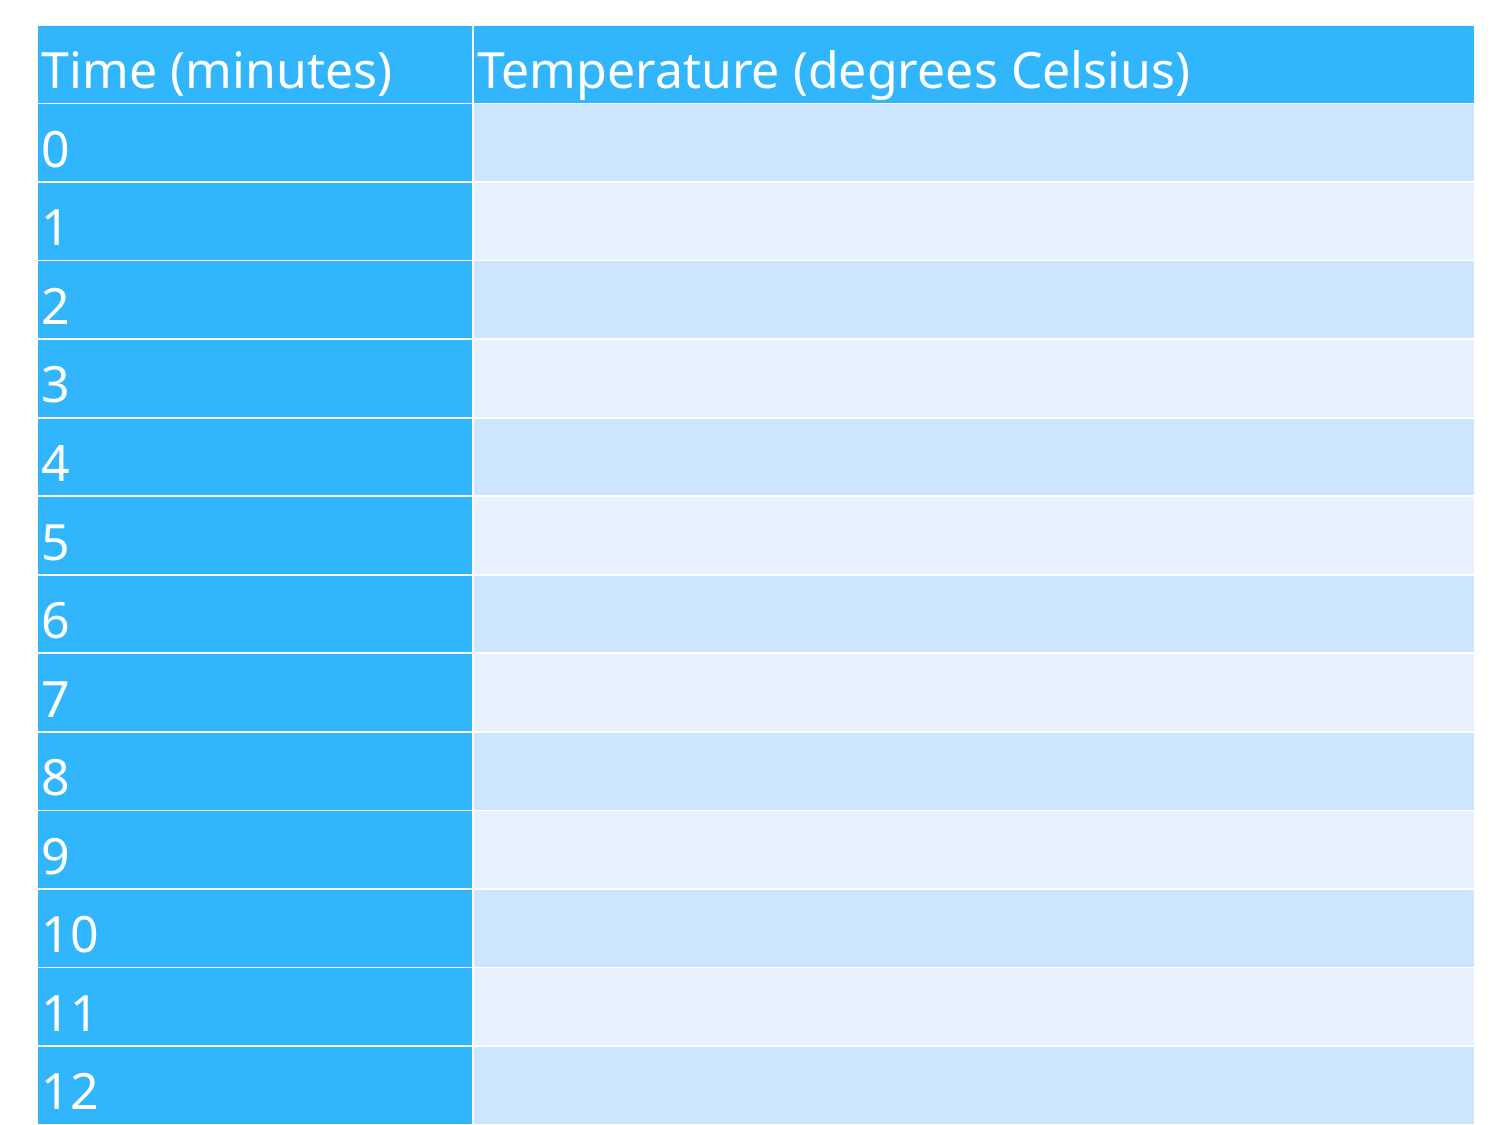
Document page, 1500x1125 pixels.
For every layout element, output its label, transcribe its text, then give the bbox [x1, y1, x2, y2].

table_cell [474, 104, 1474, 181]
table_cell 11 [38, 968, 472, 1045]
table_cell [474, 576, 1474, 652]
table_cell 4 [38, 419, 472, 495]
table_cell 1 [38, 183, 472, 260]
table_cell 7 [38, 654, 472, 731]
table_cell 3 [38, 340, 472, 417]
table_cell [474, 261, 1474, 338]
table_cell 9 [44, 838, 66, 874]
table_cell [474, 1047, 1474, 1124]
table_cell [474, 340, 1474, 417]
table_cell 5 [38, 497, 472, 574]
table_cell 12 [38, 1047, 472, 1124]
table_cell 2 [38, 261, 472, 338]
table_header Temperature (degrees Celsius) [474, 26, 1474, 103]
table_header Time (minutes) [38, 26, 472, 103]
table_cell [474, 654, 1474, 731]
table_cell [474, 811, 1474, 888]
table_cell [474, 183, 1474, 260]
table_cell [474, 733, 1474, 810]
table_cell 6 [38, 576, 472, 652]
table_cell [474, 968, 1474, 1045]
table_cell [474, 497, 1474, 574]
table_cell 8 [38, 733, 472, 810]
table_cell 10 [38, 890, 472, 967]
table_cell [474, 419, 1474, 495]
table_cell [474, 890, 1474, 967]
table_cell 0 [38, 104, 472, 181]
